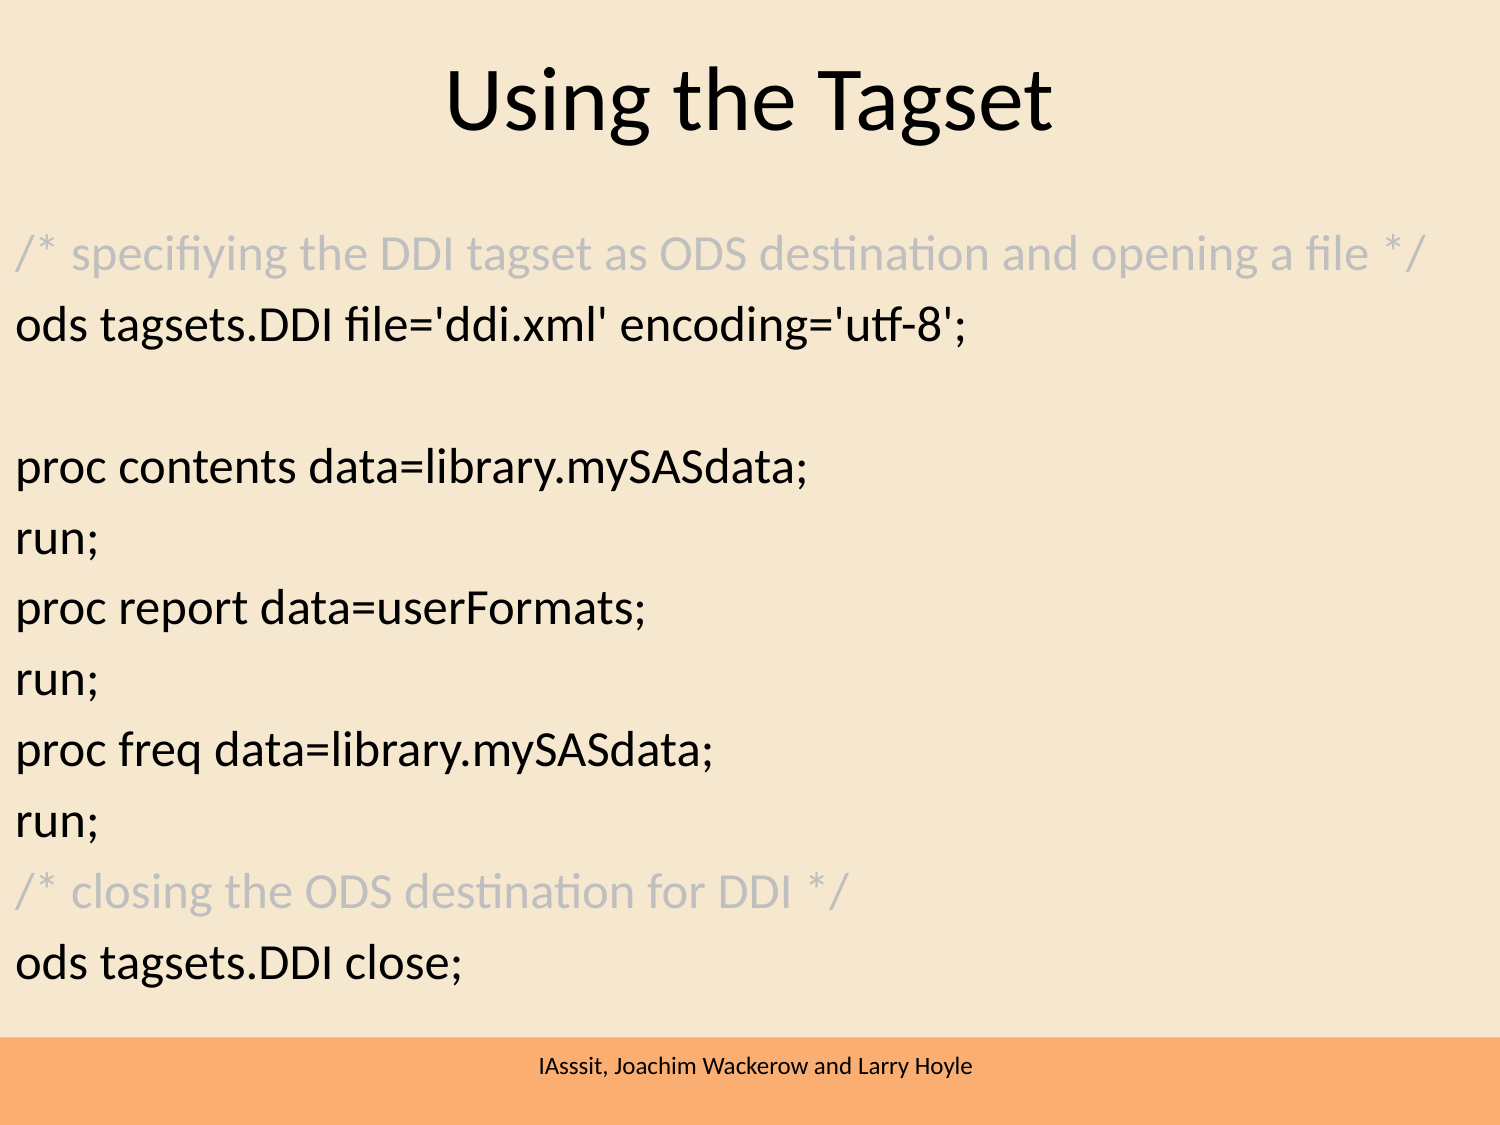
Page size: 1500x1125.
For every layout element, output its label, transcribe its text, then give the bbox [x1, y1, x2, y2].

title Using the Tagset [75, 0, 1425, 188]
footer IAsssit, Joachim Wackerow and Larry Hoyle [399, 1042, 1113, 1103]
list /* specifiying the DDI tagset as ODS destination and opening a file */ ods tagsets.DDI file='ddi.xml' encoding='utf-8'; proc contents data=library.mySASdata; run; proc report data=userFormats; run; proc freq data=library.mySASdata; run; /* closing the ODS destination for DDI */ ods tagsets.DDI close; [0, 212, 1500, 1005]
